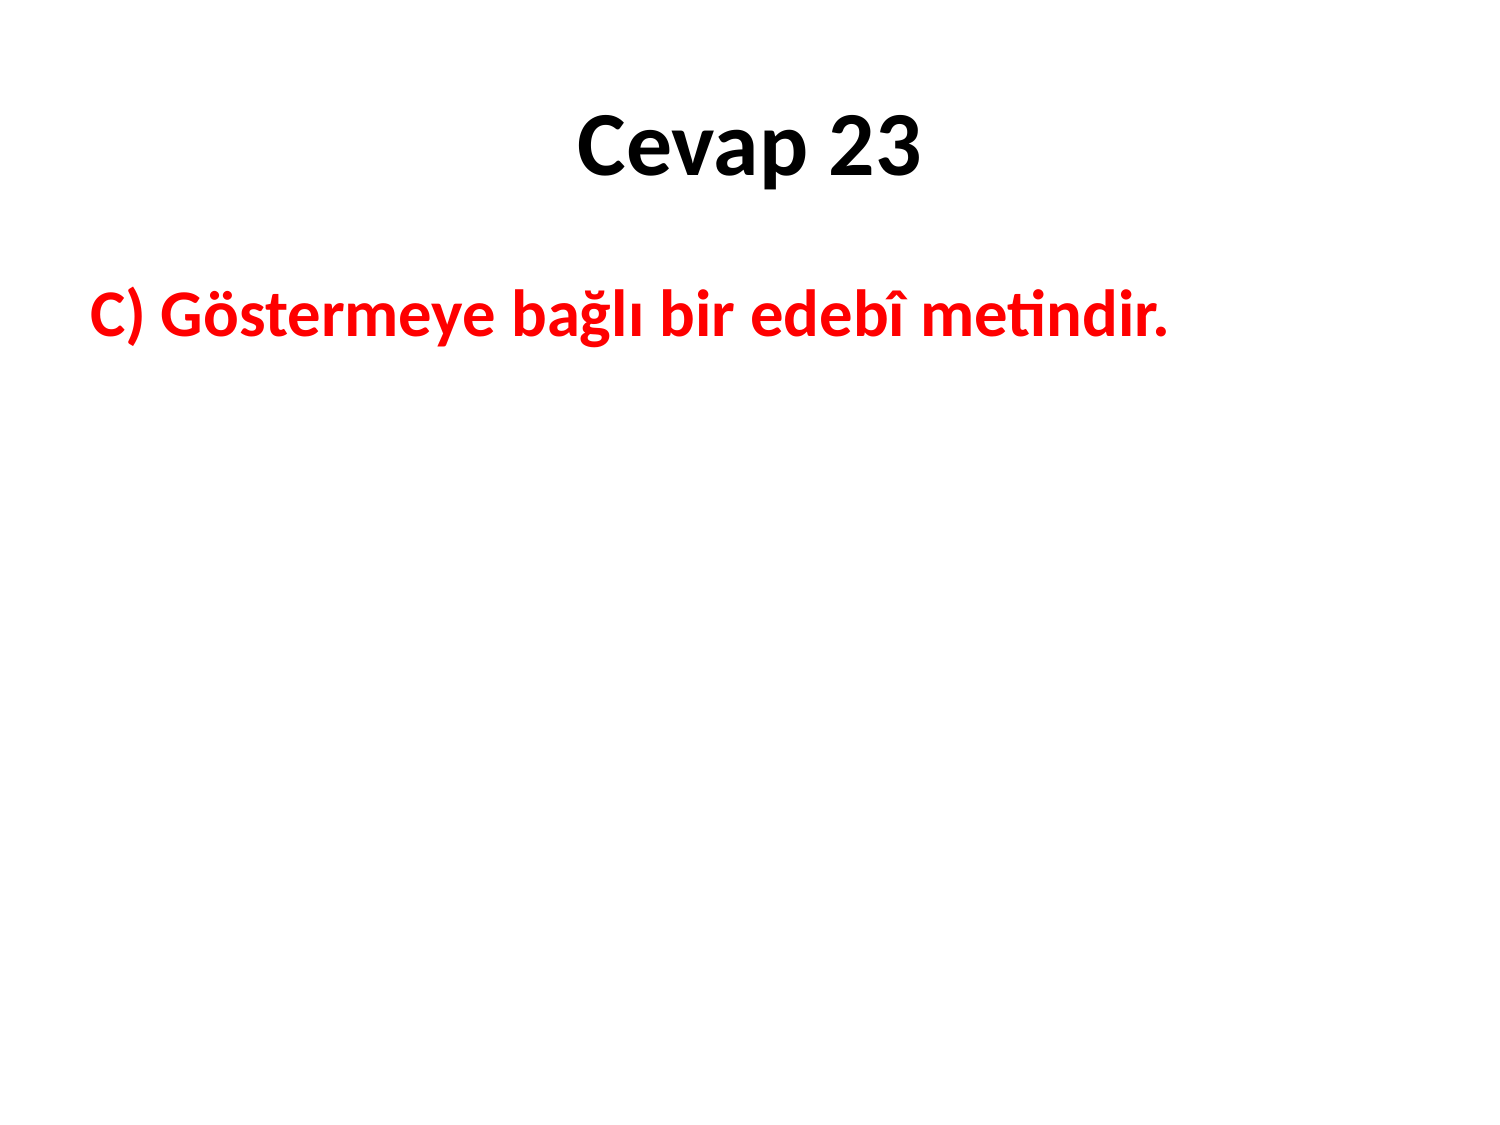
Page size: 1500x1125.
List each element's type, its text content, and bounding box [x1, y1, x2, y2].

list C) Göstermeye bağlı bir edebî metindir. [75, 262, 1425, 1005]
title Cevap 23 [75, 45, 1425, 233]
